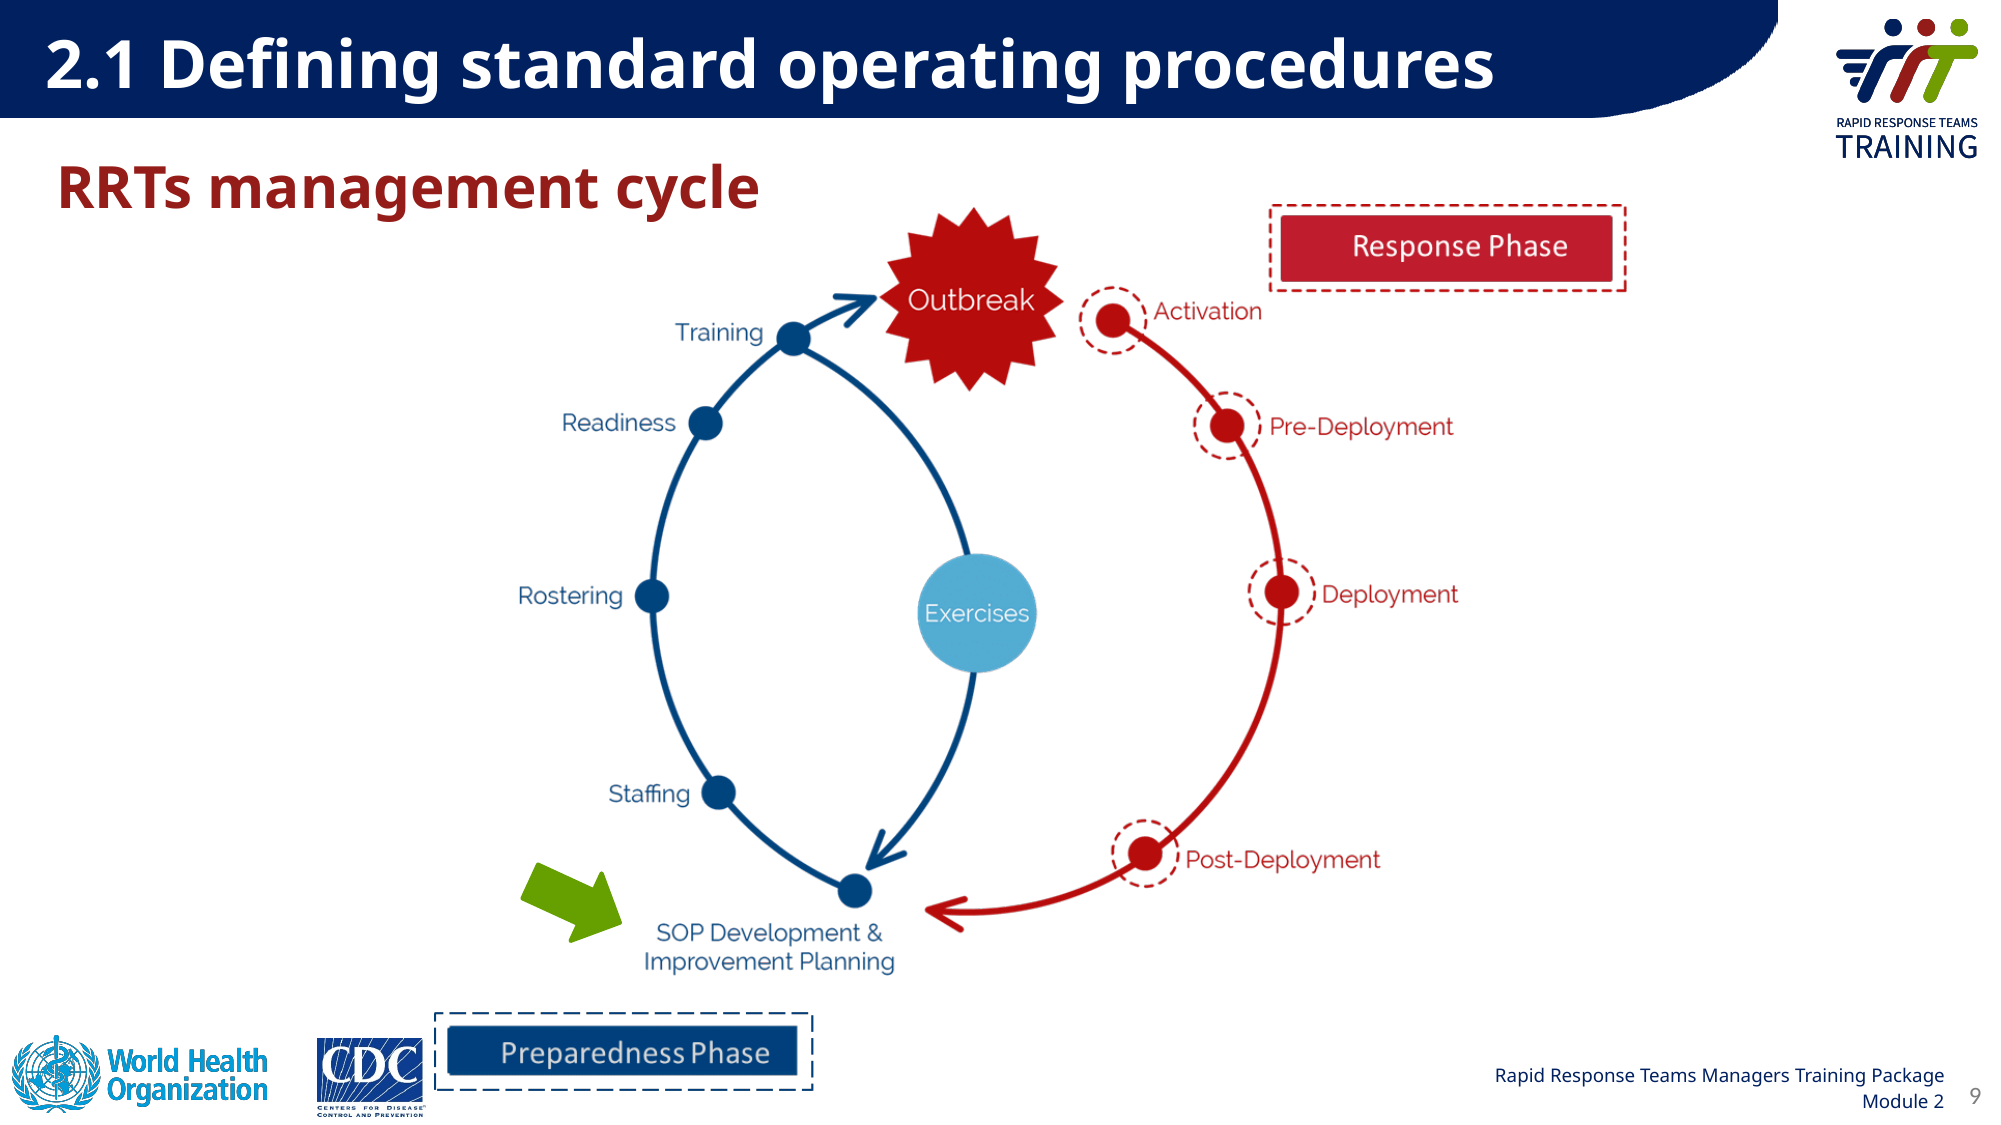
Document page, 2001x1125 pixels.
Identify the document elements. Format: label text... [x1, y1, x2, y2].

picture [317, 1038, 426, 1117]
slide_number 9 [1953, 1071, 2000, 1125]
picture [71, 1053, 90, 1091]
title 2.1 Defining standard operating procedures [37, 15, 1677, 118]
picture [40, 1062, 47, 1070]
picture [433, 203, 1628, 1093]
picture [59, 1035, 267, 1113]
picture [50, 1108, 62, 1113]
picture [22, 1062, 26, 1077]
text_box [17, 17, 1818, 137]
picture [1835, 19, 1978, 167]
picture [46, 1056, 54, 1062]
picture [24, 1054, 36, 1087]
picture [12, 1083, 48, 1113]
picture [30, 1083, 37, 1091]
text_box RRTs management cycle [48, 136, 881, 243]
picture [34, 1054, 43, 1078]
picture [0, 0, 1778, 118]
picture [12, 1035, 54, 1068]
picture [36, 1088, 78, 1105]
